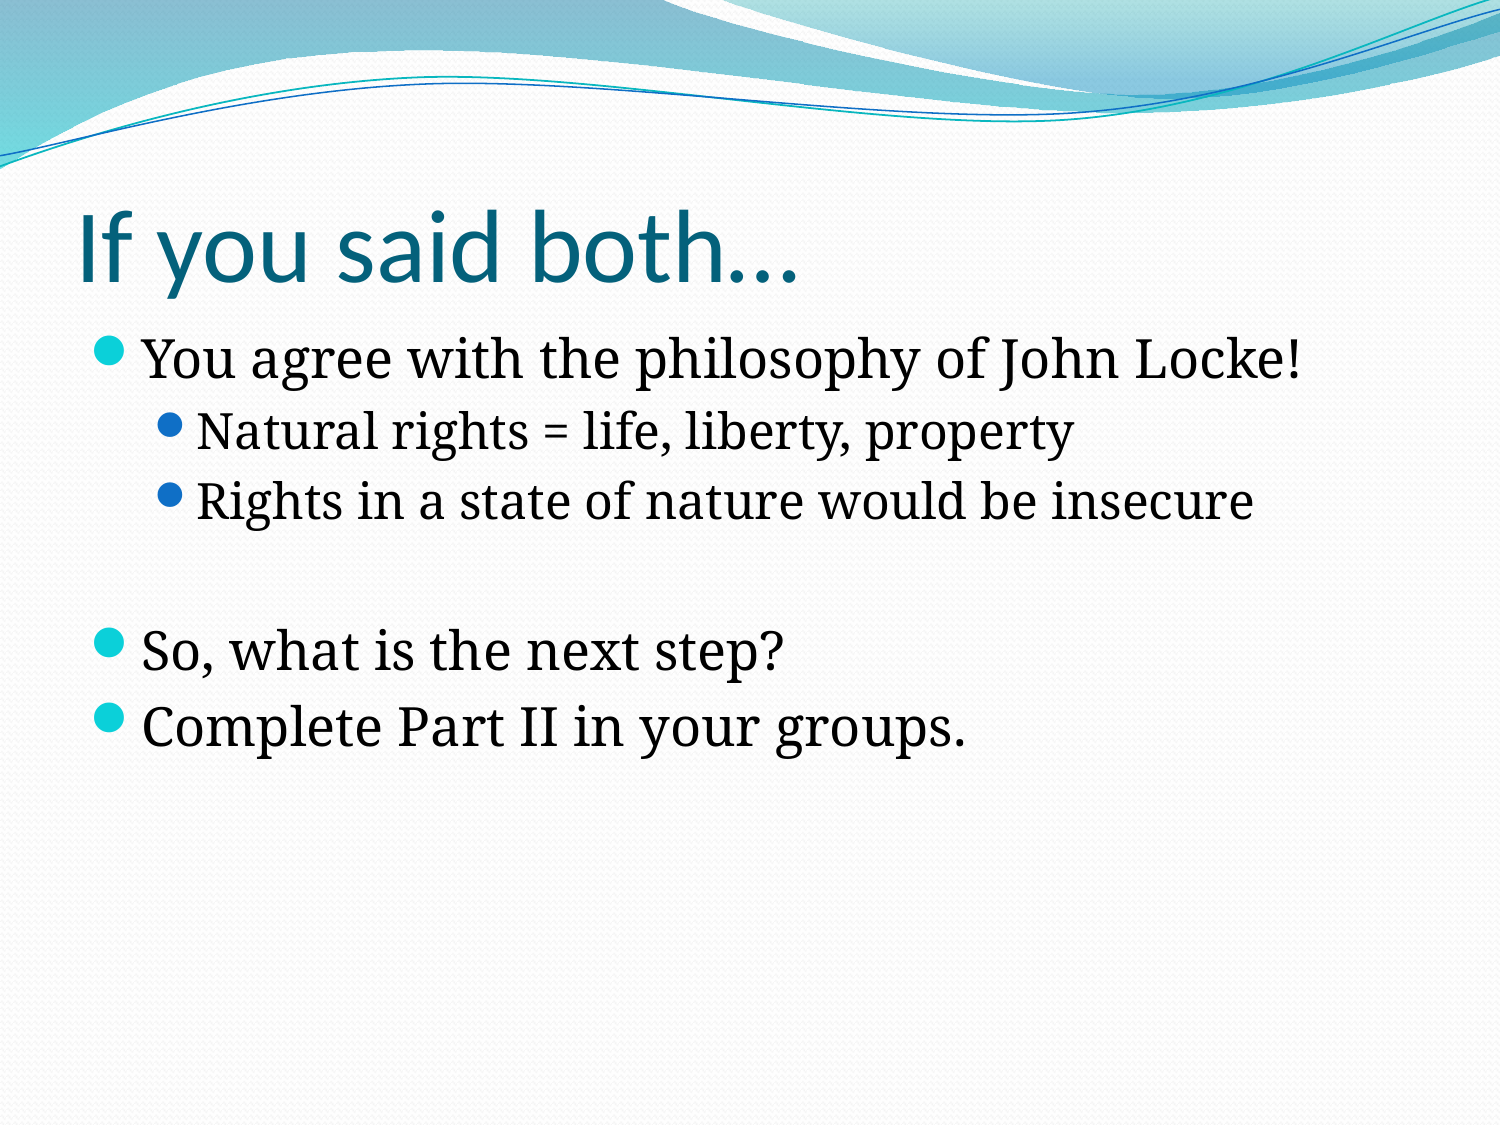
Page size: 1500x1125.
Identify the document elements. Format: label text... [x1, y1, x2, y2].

list You agree with the philosophy of John Locke! Natural rights = life, liberty, property Rights in a state of nature would be insecure So, what is the next step? Complete Part II in your groups. [75, 317, 1425, 1038]
title If you said both… [75, 115, 1425, 303]
